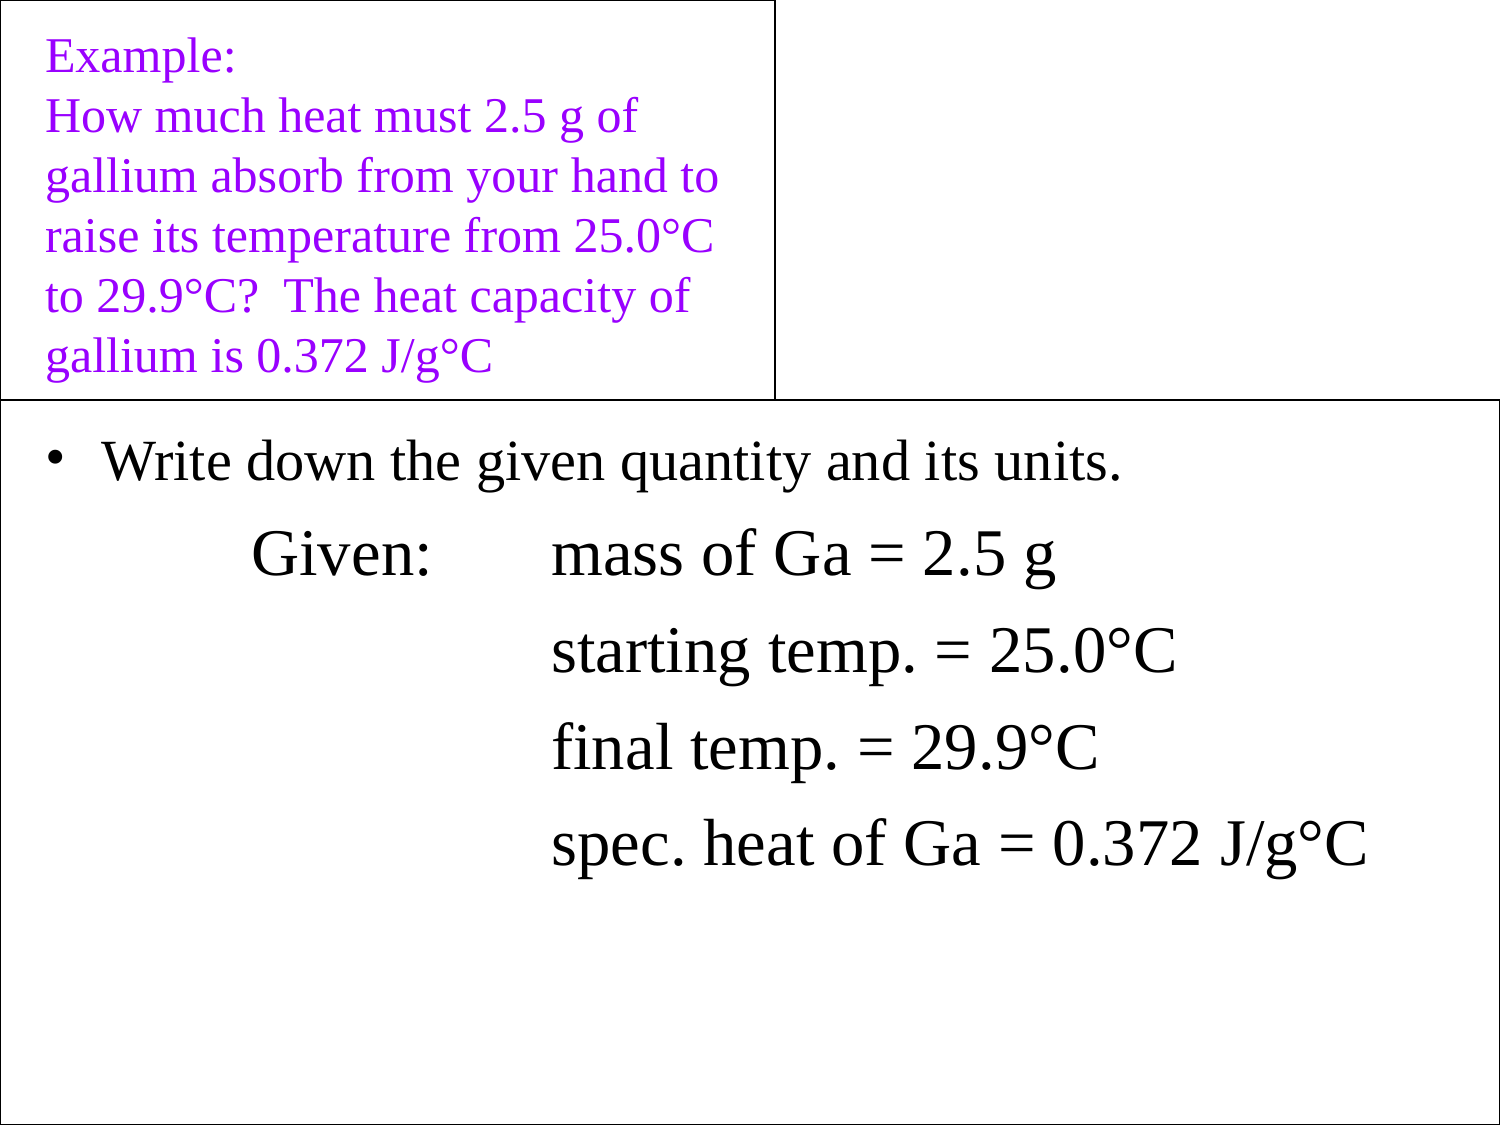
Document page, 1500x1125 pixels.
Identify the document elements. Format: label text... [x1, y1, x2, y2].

text_box Write down the given quantity and its units. Given: mass of Ga = 2.5 g starting temp. = 25.0°C final temp. = 29.9°C spec. heat of Ga = 0.372 J/g°C [0, 399, 1500, 1125]
text_box Example: How much heat must 2.5 g of gallium absorb from your hand to raise its temperature from 25.0°C to 29.9°C? The heat capacity of gallium is 0.372 J/g°C [0, 0, 775, 399]
